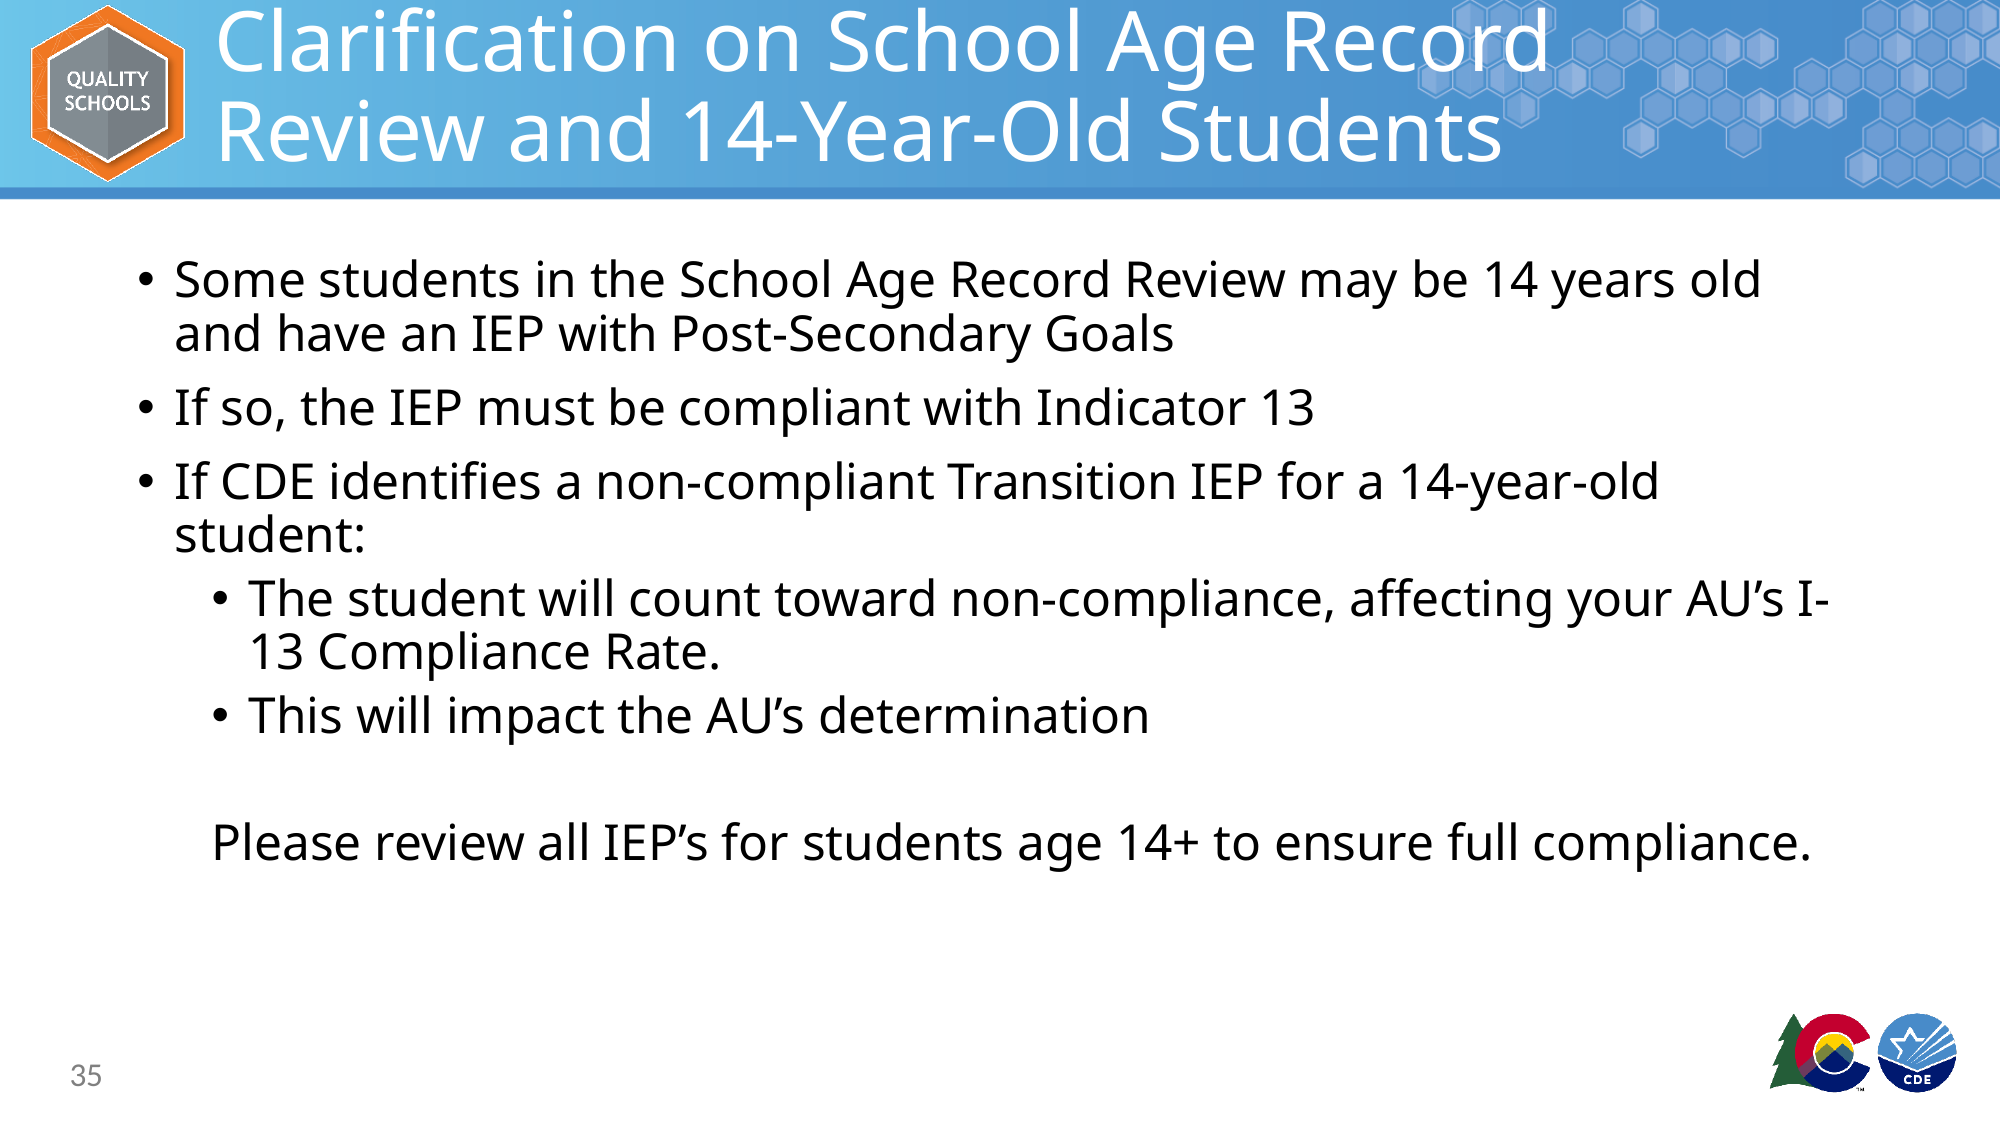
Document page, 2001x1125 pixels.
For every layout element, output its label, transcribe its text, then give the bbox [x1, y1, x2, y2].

picture [0, 0, 2000, 200]
title Clarification on School Age Record Review and 14-Year-Old Students [214, 0, 1794, 182]
picture [1768, 1012, 1957, 1093]
list Some students in the School Age Record Review may be 14 years old and have an IEP with Post-Secondary Goals If so, the IEP must be compliant with Indicator 13 If CDE identifies a non-compliant Transition IEP for a 14-year-old student: The student will count toward non-compliance, affecting your AU’s I-13 Compliance Rate. This will impact the AU’s determination Please review all IEP’s for students age 14+ to ensure full compliance. [137, 254, 1863, 877]
slide_number 35 [54, 1042, 505, 1103]
